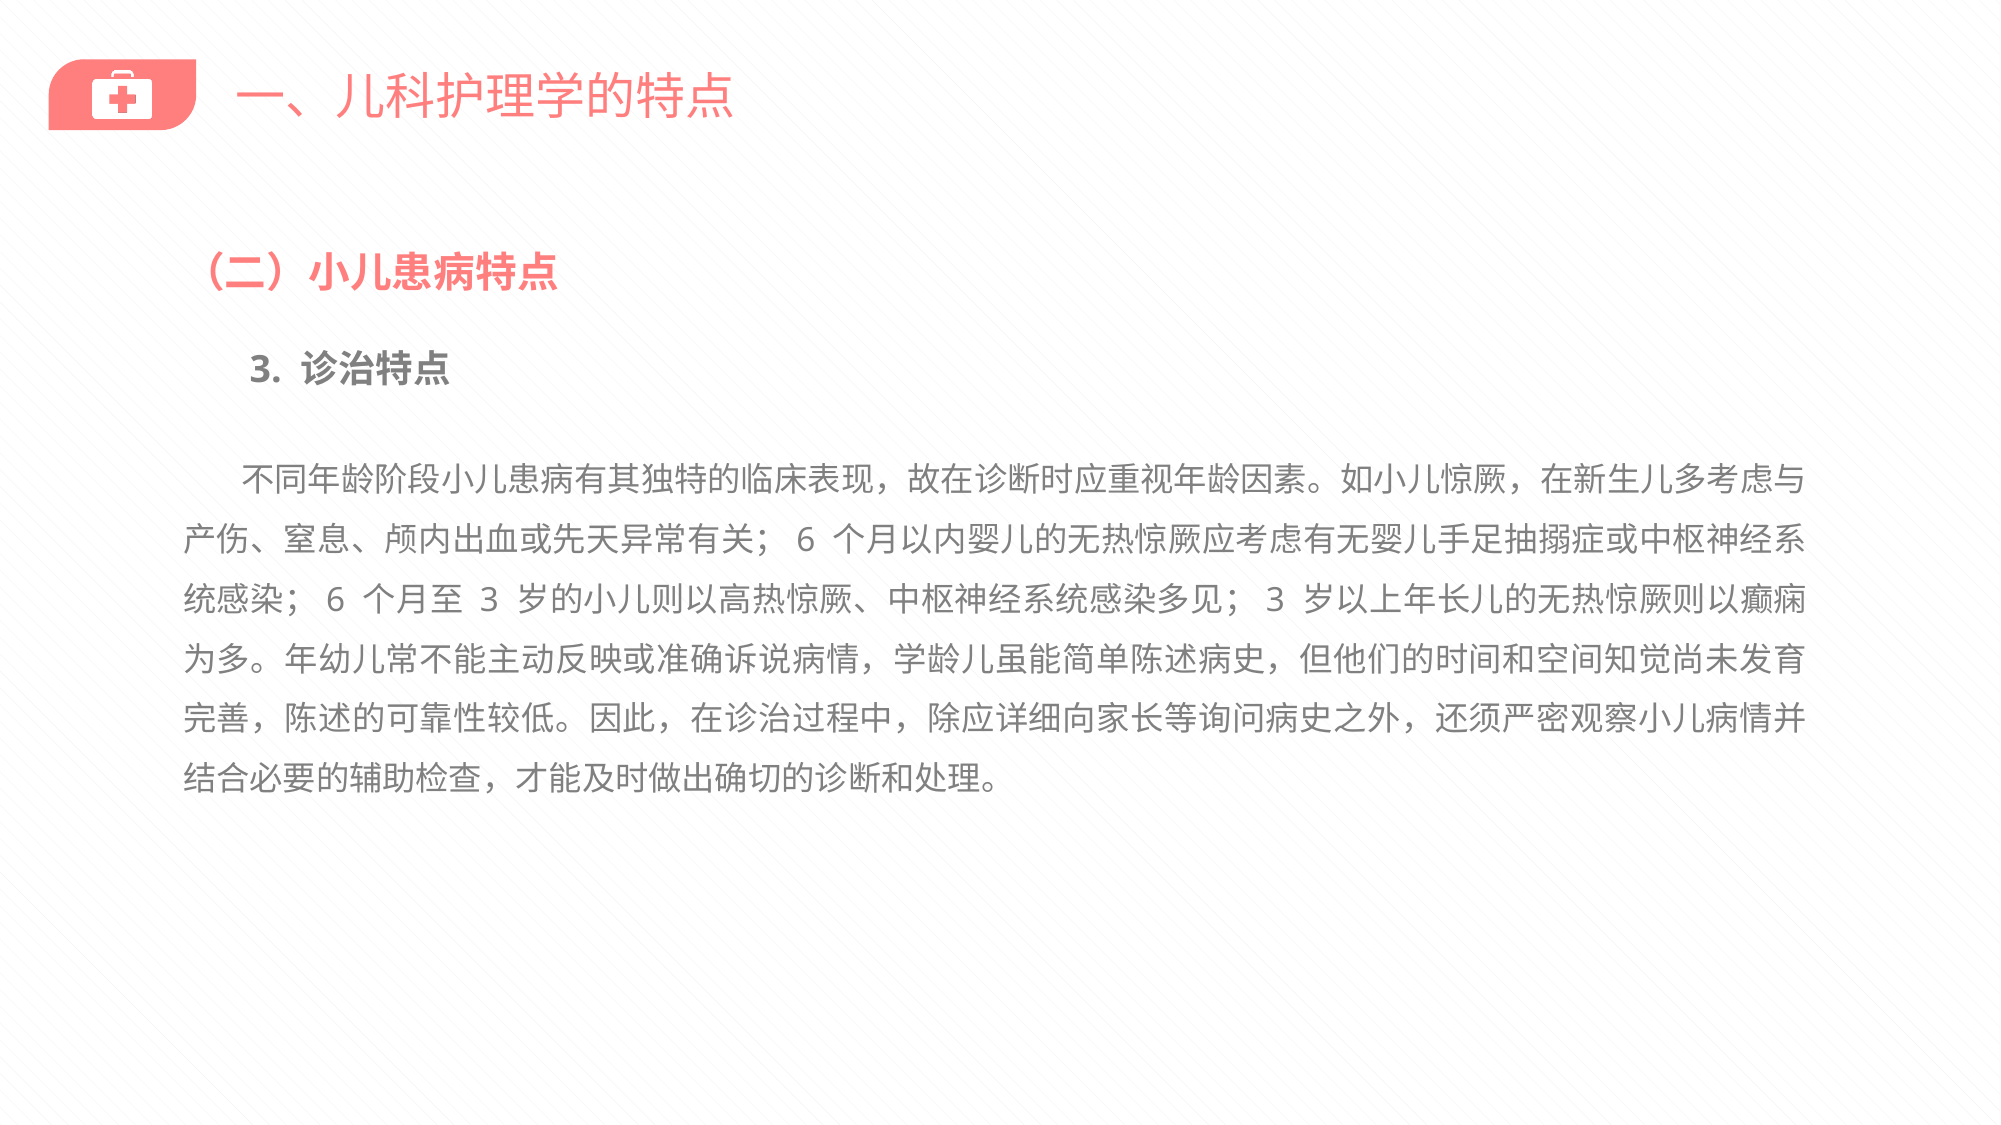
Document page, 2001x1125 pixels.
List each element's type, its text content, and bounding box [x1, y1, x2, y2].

text_box 3. 诊治特点 [168, 337, 1822, 397]
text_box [48, 50, 1934, 139]
text_box 不同年龄阶段小儿患病有其独特的临床表现，故在诊断时应重视年龄因素。如小儿惊厥，在新生儿多考虑与产伤、窒息、颅内出血或先天异常有关；6 个月以内婴儿的无热惊厥应考虑有无婴儿手足抽搦症或中枢神经系统感染；6 个月至 3 岁的小儿则以高热惊厥、中枢神经系统感染多见；3 岁以上年长儿的无热惊厥则以癫痫为多。年幼儿常不能主动反映或准确诉说病情，学龄儿虽能简单陈述病史，但他们的时间和空间知觉尚未发育完善，陈述的可靠性较低。因此，在诊治过程中，除应详细向家长等询问病史之外，还须严密观察小儿病情并结合必要的辅助检查，才能及时做出确切的诊断和处理。 [168, 430, 1822, 805]
text_box （二）小儿患病特点 [168, 238, 1822, 304]
